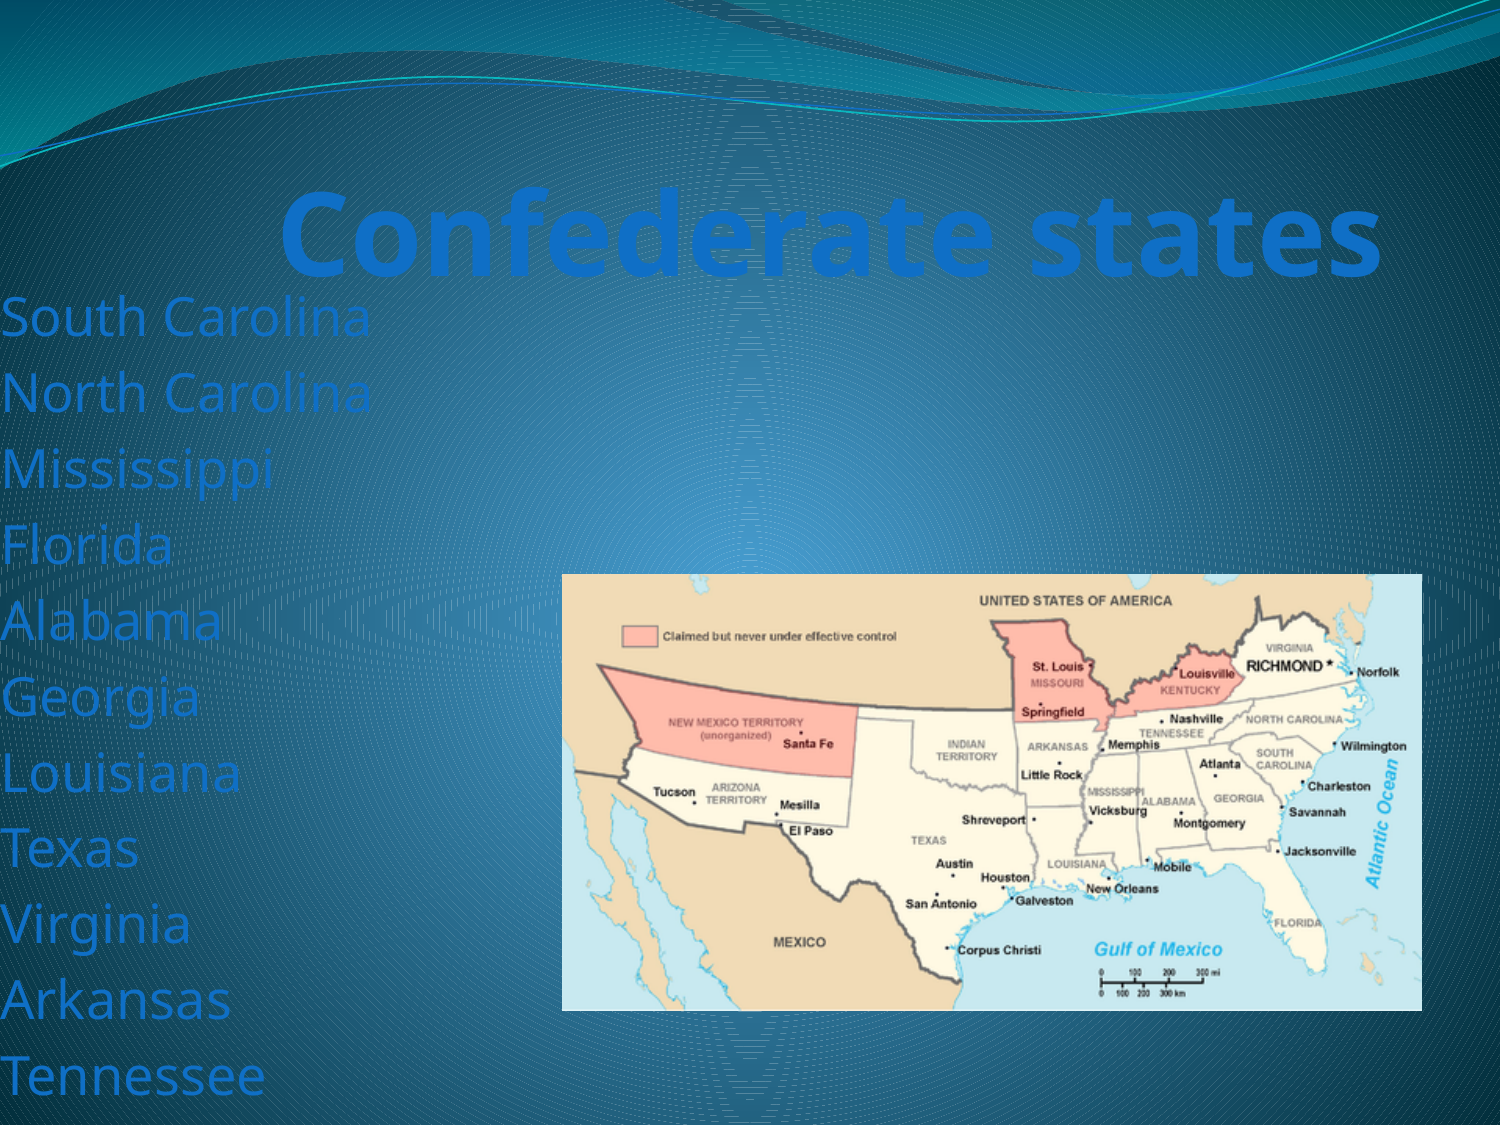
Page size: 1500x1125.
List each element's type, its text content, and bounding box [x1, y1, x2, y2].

title Confederate states [99, 37, 1388, 275]
subtitle South Carolina North Carolina Mississippi Florida Alabama Georgia Louisiana Texas Virginia Arkansas Tennessee [0, 275, 1500, 1125]
picture [562, 574, 1423, 1012]
